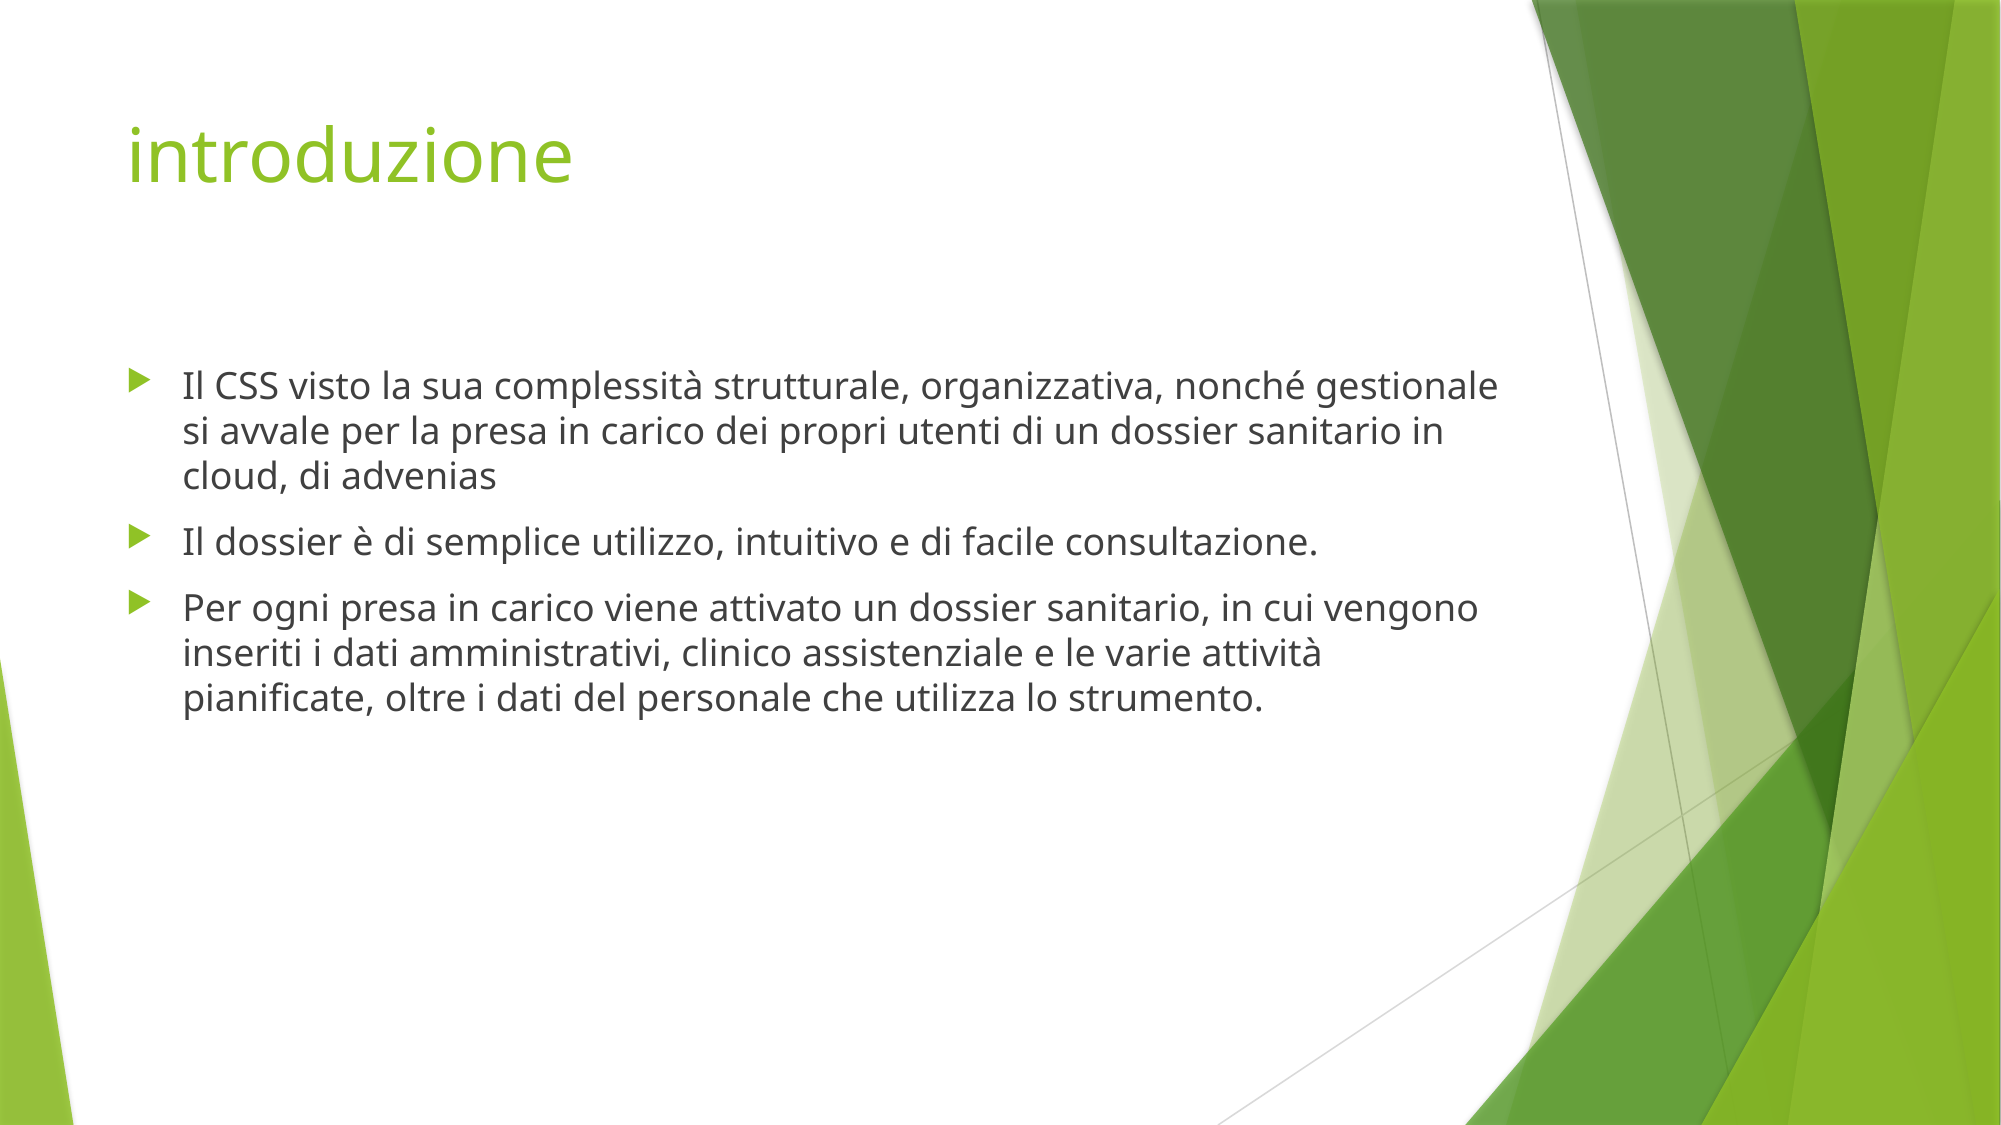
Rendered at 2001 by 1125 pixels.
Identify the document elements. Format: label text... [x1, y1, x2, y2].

title introduzione [111, 99, 1522, 317]
list Il CSS visto la sua complessità strutturale, organizzativa, nonché gestionale si avvale per la presa in carico dei propri utenti di un dossier sanitario in cloud, di advenias Il dossier è di semplice utilizzo, intuitivo e di facile consultazione. Per ogni presa in carico viene attivato un dossier sanitario, in cui vengono inseriti i dati amministrativi, clinico assistenziale e le varie attività pianificate, oltre i dati del personale che utilizza lo strumento. [111, 354, 1522, 992]
